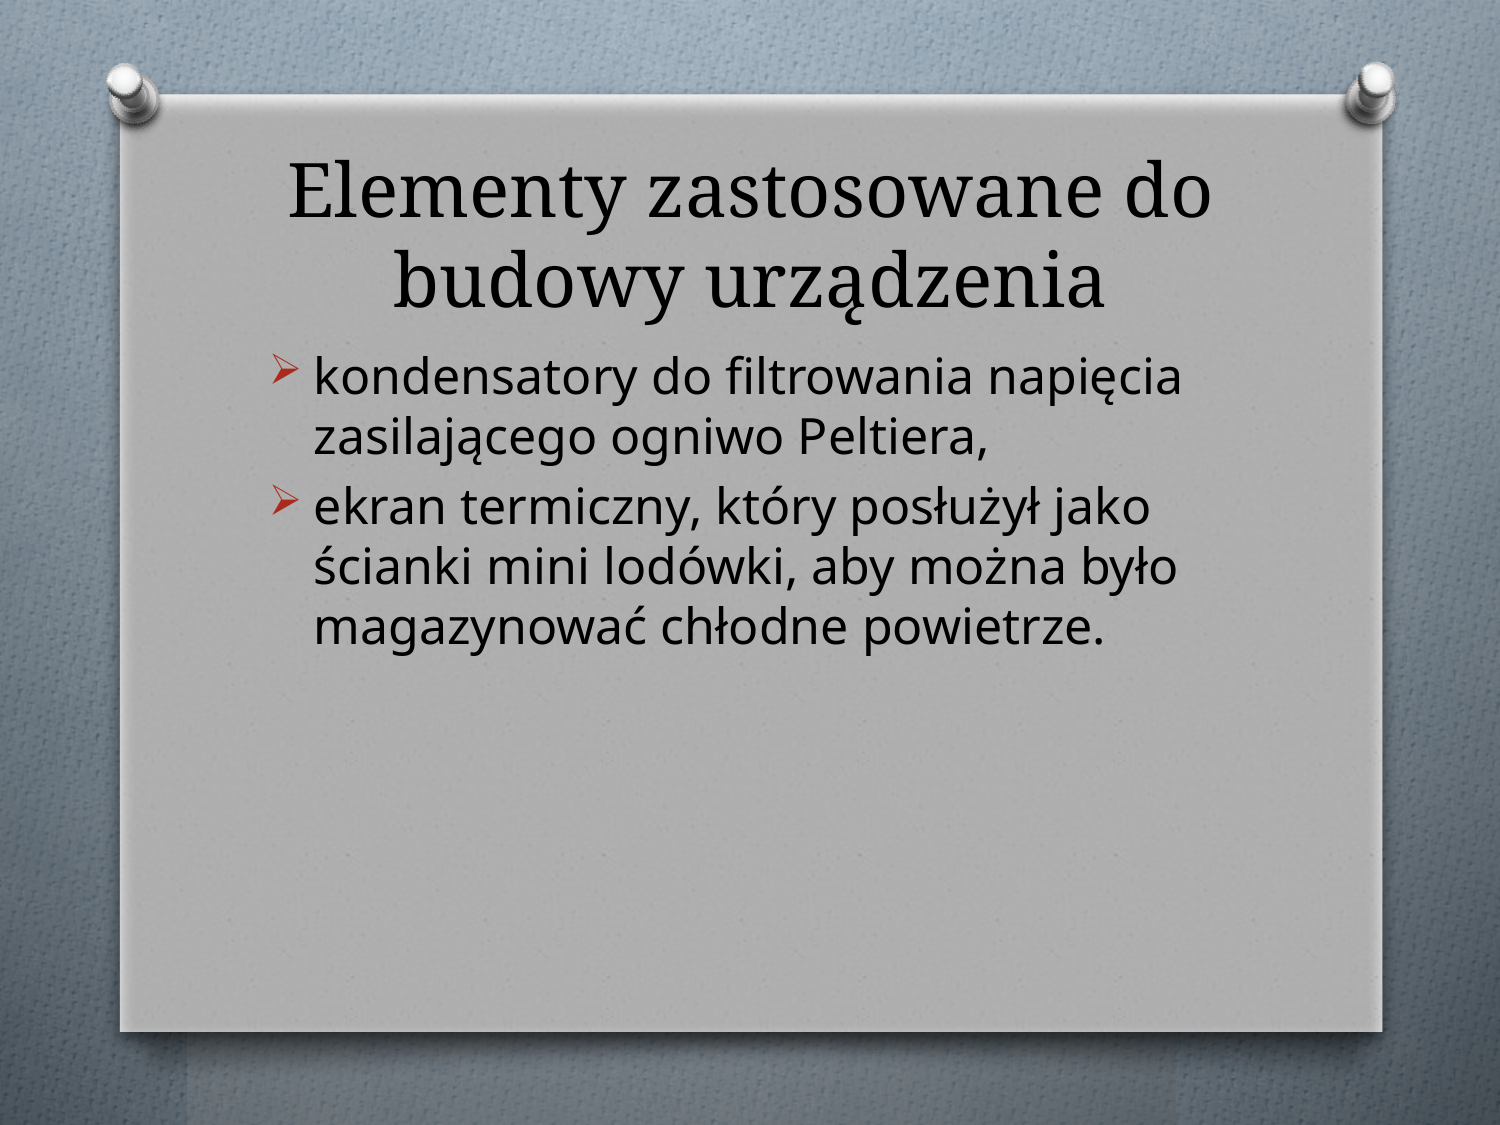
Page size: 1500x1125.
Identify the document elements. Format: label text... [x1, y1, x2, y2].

picture [1317, 35, 1439, 156]
picture [75, 29, 198, 153]
title Elementy zastosowane do budowy urządzenia [179, 134, 1323, 332]
list kondensatory do filtrowania napięcia zasilającego ogniwo Peltiera, ekran termiczny, który posłużył jako ścianki mini lodówki, aby można było magazynować chłodne powietrze. [253, 337, 1271, 929]
